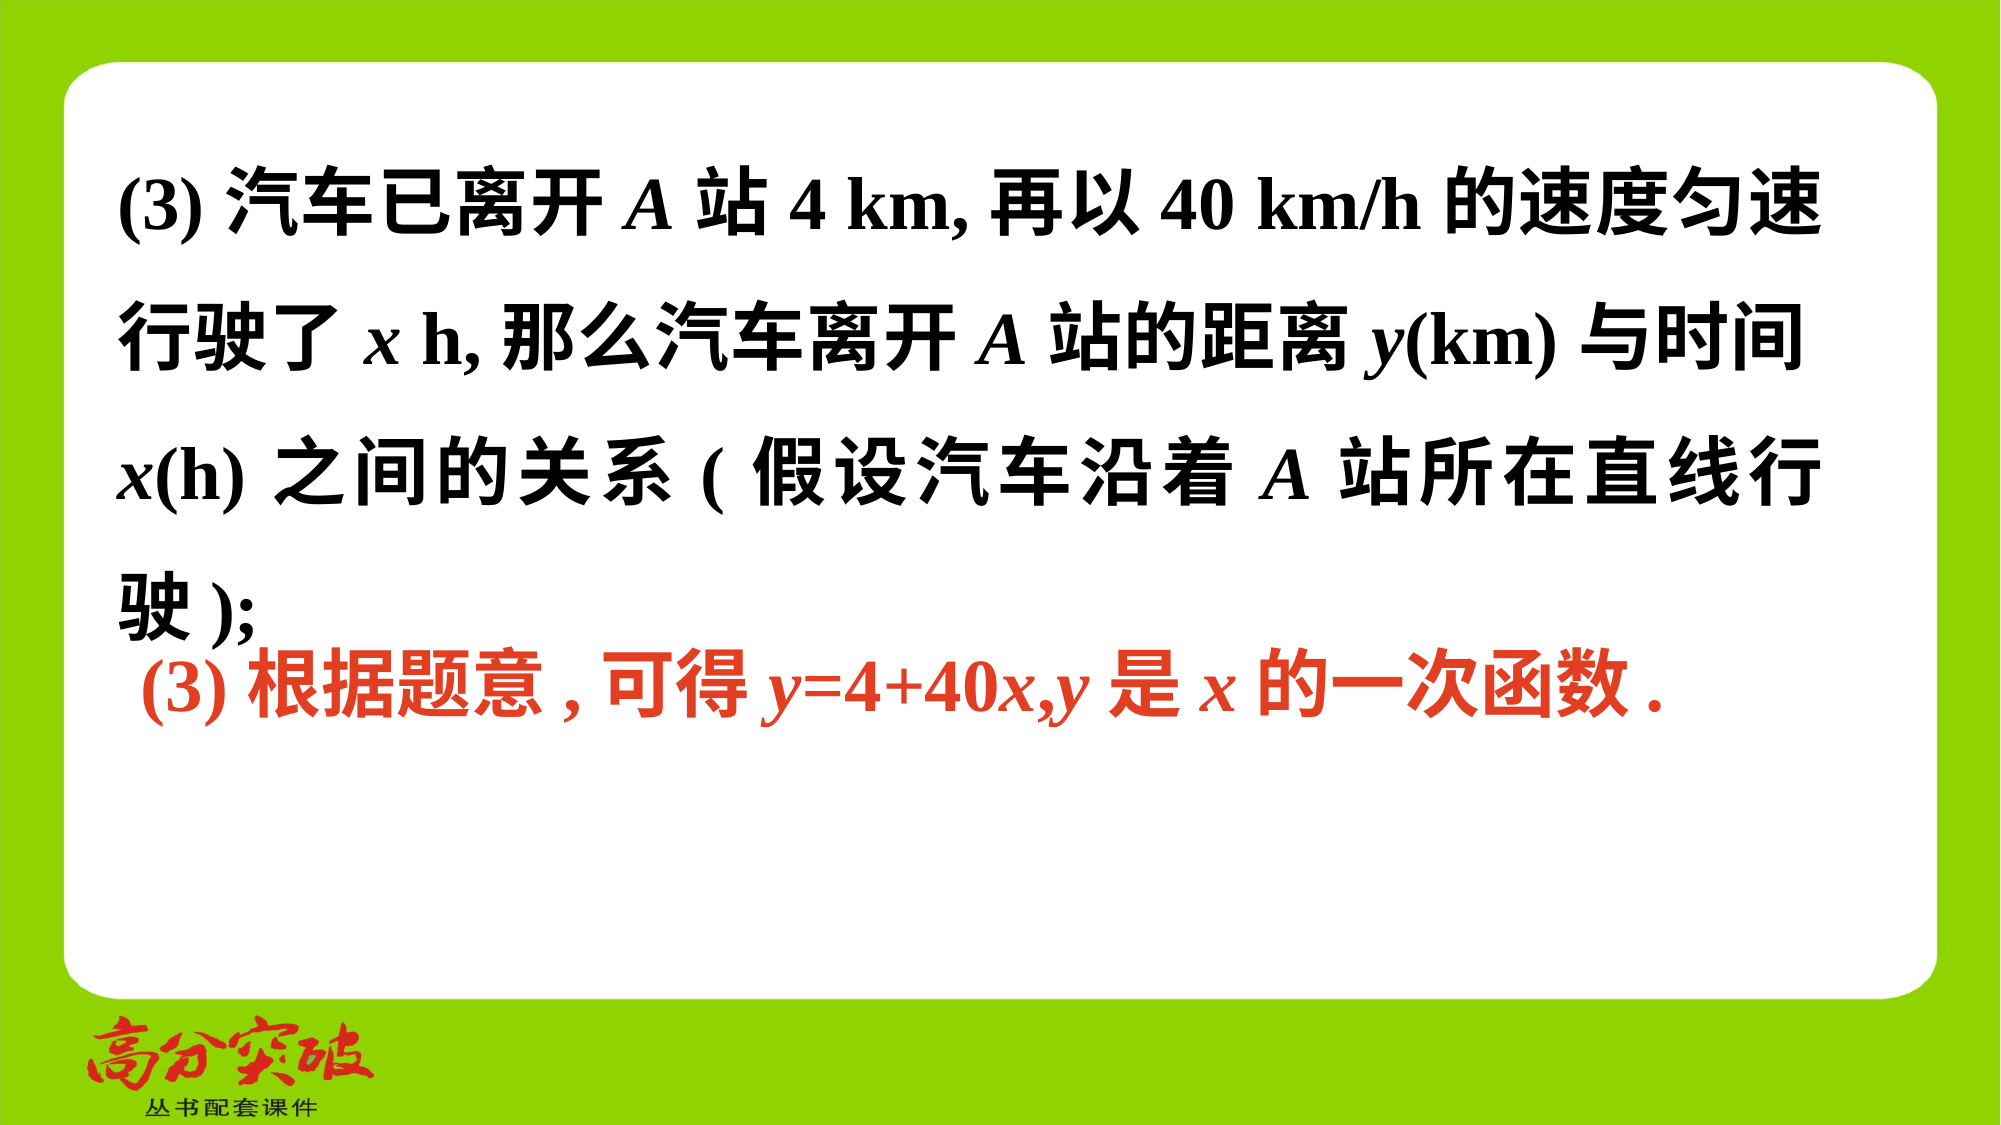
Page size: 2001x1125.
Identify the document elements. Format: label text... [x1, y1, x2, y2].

text_box (3)汽车已离开A站4 km,再以40 km/h的速度匀速行驶了x h,那么汽车离开A站的距离y(km)与时间x(h)之间的关系(假设汽车沿着A站所在直线行驶); [102, 101, 1839, 657]
text_box (3)根据题意,可得y=4+40x,y是x的一次函数. [125, 583, 1839, 734]
picture [0, 0, 2001, 1125]
